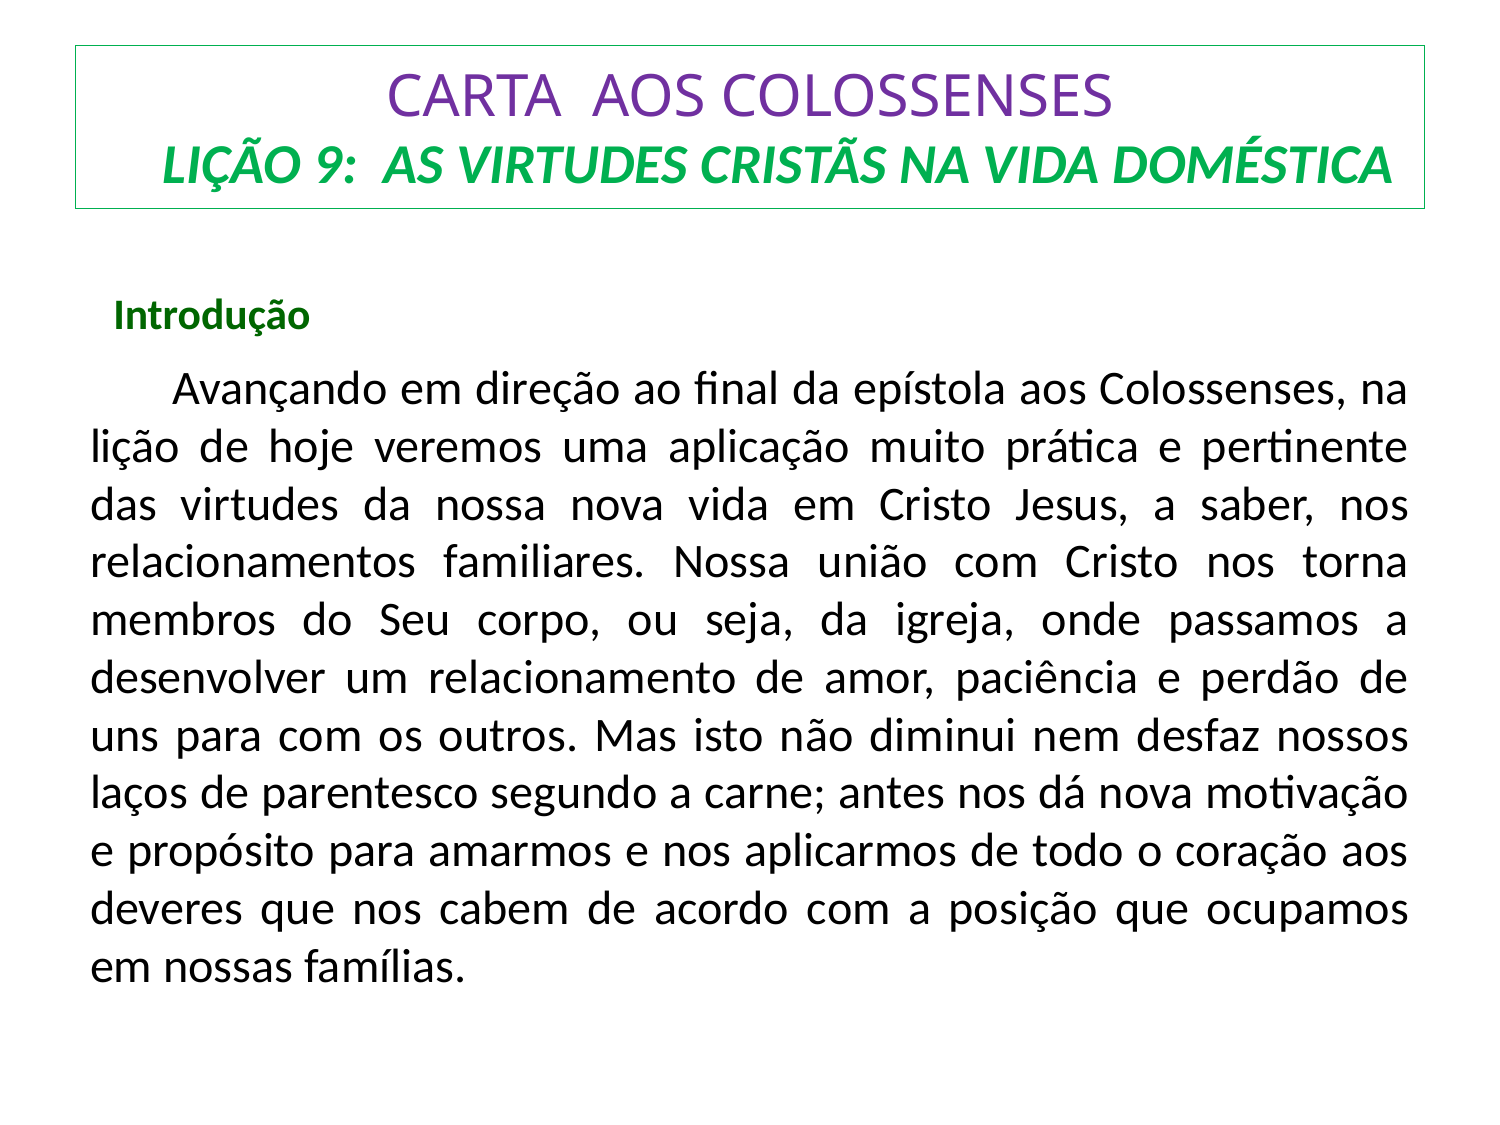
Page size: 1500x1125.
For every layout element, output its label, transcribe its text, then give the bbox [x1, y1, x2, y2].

list Introdução Avançando em direção ao final da epístola aos Colossenses, na lição de hoje veremos uma aplicação muito prática e pertinente das virtudes da nossa nova vida em Cristo Jesus, a saber, nos relacionamentos familiares. Nossa união com Cristo nos torna membros do Seu corpo, ou seja, da igreja, onde passamos a desenvolver um relacionamento de amor, paciência e perdão de uns para com os outros. Mas isto não diminui nem desfaz nossos laços de parentesco segundo a carne; antes nos dá nova motivação e propósito para amarmos e nos aplicarmos de todo o coração aos deveres que nos cabem de acordo com a posição que ocupamos em nossas famílias. [75, 278, 1425, 1005]
title CARTA AOS COLOSSENSES LIÇÃO 9: AS VIRTUDES CRISTÃS NA VIDA DOMÉSTICA [75, 45, 1425, 209]
